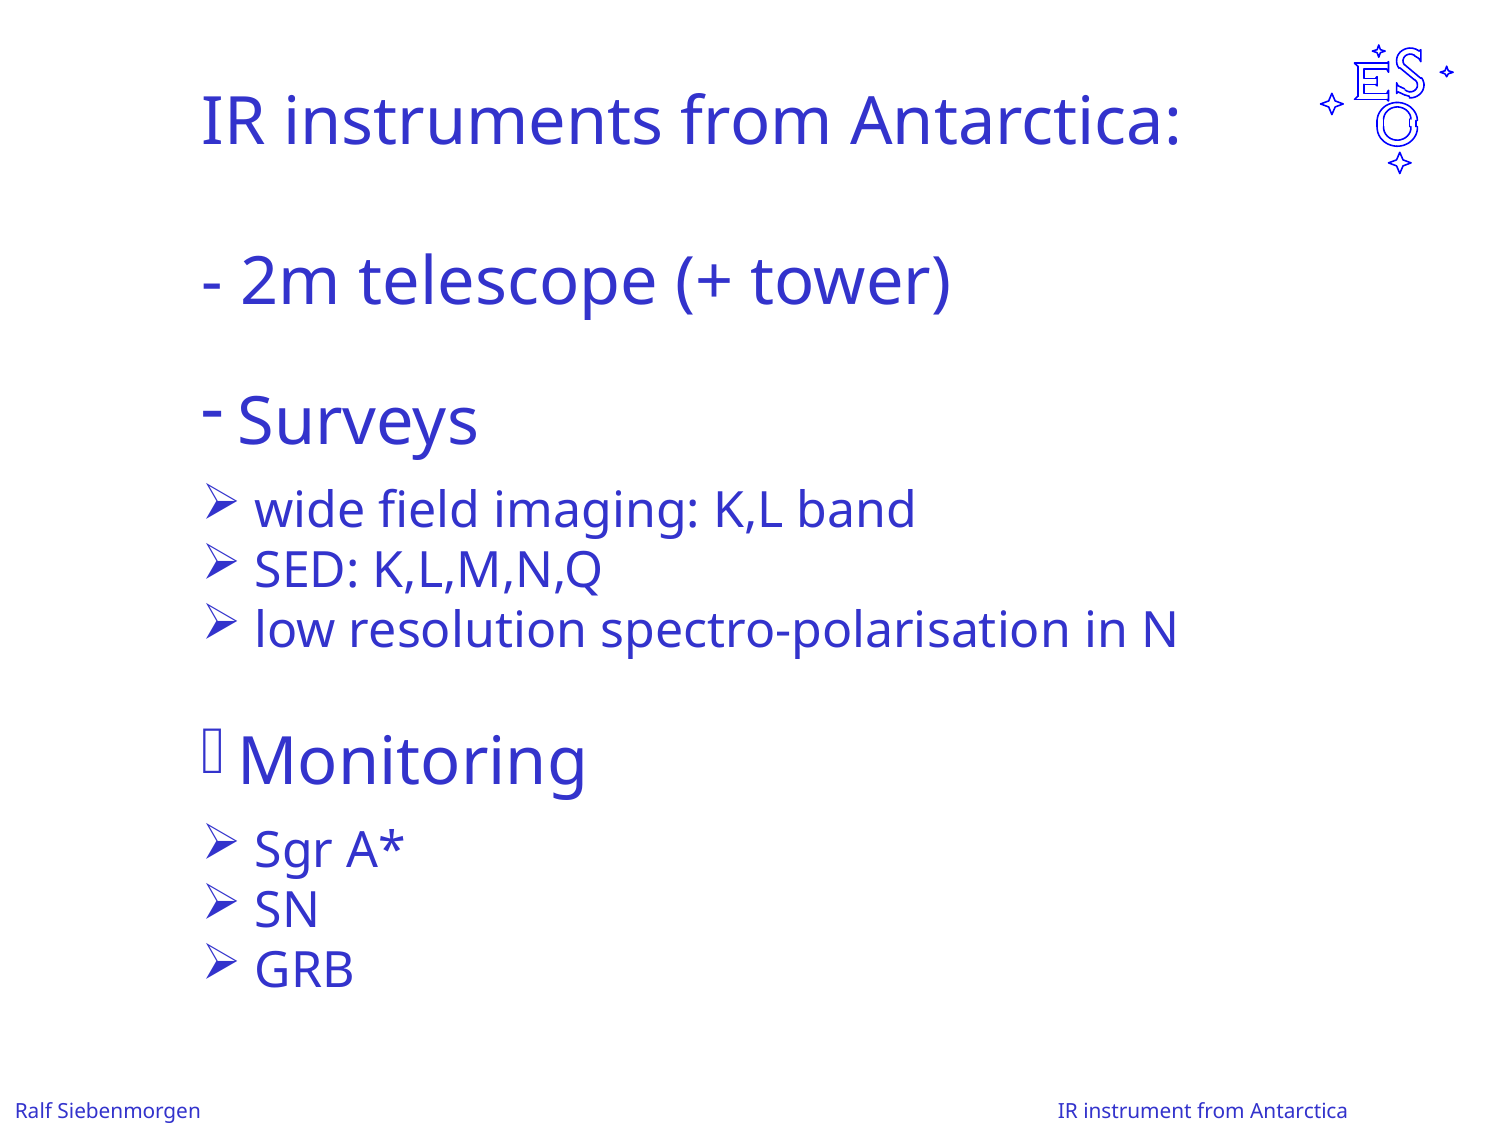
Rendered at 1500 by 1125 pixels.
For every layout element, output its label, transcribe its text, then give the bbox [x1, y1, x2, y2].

text_box IR instruments from Antarctica: - 2m telescope (+ tower) Surveys wide field imaging: K,L band SED: K,L,M,N,Q low resolution spectro-polarisation in N Monitoring Sgr A* SN GRB [187, 70, 1199, 1005]
